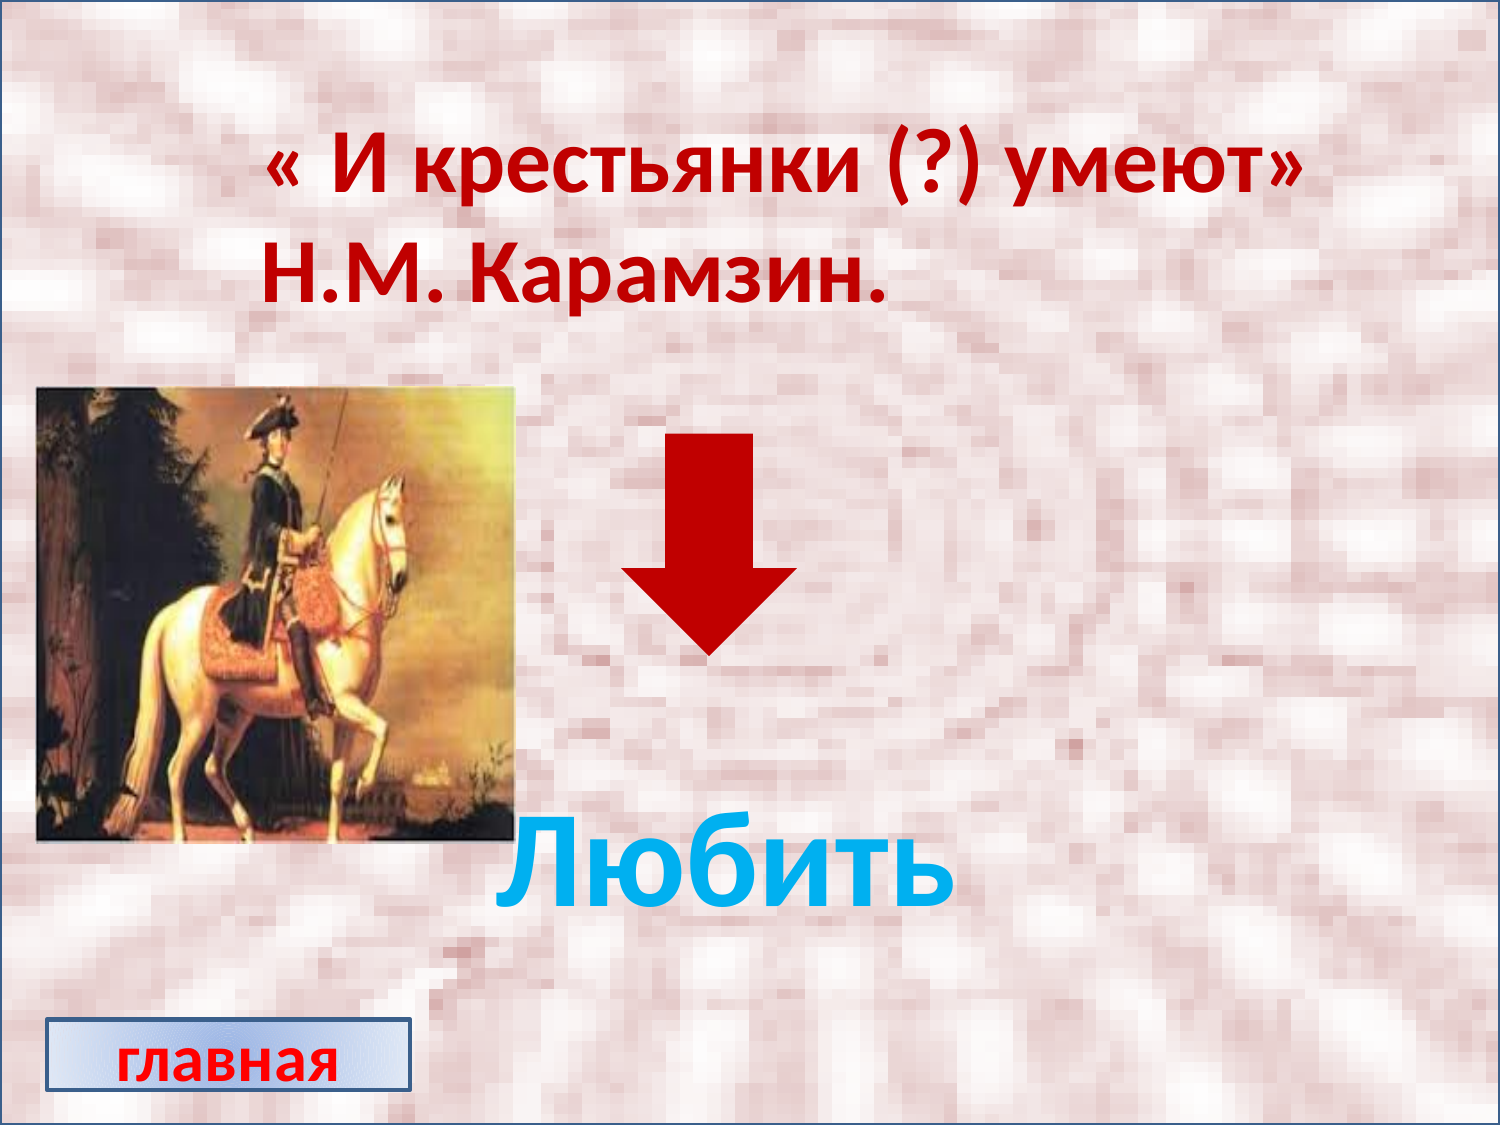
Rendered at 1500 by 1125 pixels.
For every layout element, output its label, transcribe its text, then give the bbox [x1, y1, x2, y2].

text_box [619, 439, 799, 659]
picture [34, 386, 516, 844]
text_box « И крестьянки (?) умеют» Н.М. Карамзин. [246, 93, 1430, 439]
text_box главная [45, 1017, 412, 1092]
text_box [0, 0, 1500, 1125]
text_box Любить [269, 761, 1184, 942]
